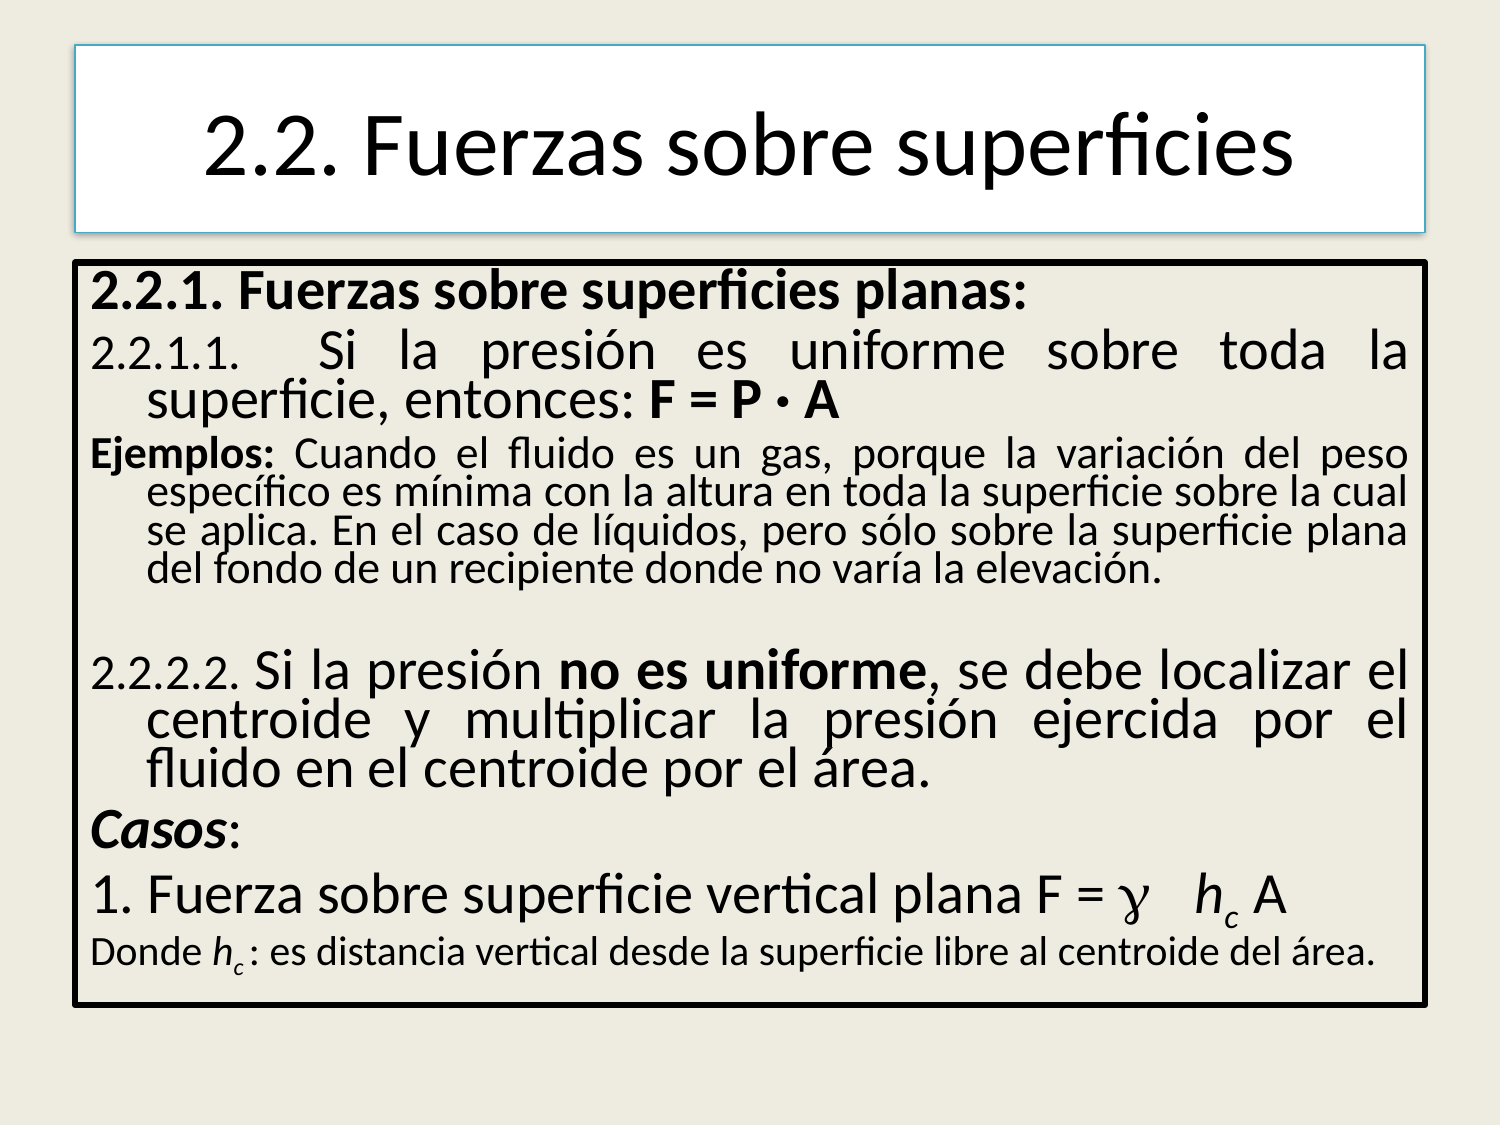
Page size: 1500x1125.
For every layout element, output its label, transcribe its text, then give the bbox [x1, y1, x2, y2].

list 2.2.1. Fuerzas sobre superficies planas: 2.2.1.1. Si la presión es uniforme sobre toda la superficie, entonces: F = P · A Ejemplos: Cuando el fluido es un gas, porque la variación del peso específico es mínima con la altura en toda la superficie sobre la cual se aplica. En el caso de líquidos, pero sólo sobre la superficie plana del fondo de un recipiente donde no varía la elevación. 2.2.2.2. Si la presión no es uniforme, se debe localizar el centroide y multiplicar la presión ejercida por el fluido en el centroide por el área. Casos: 1. Fuerza sobre superficie vertical plana F = g hc A Donde hc : es distancia vertical desde la superficie libre al centroide del área. [75, 262, 1425, 1005]
title 2.2. Fuerzas sobre superficies [74, 44, 1426, 233]
